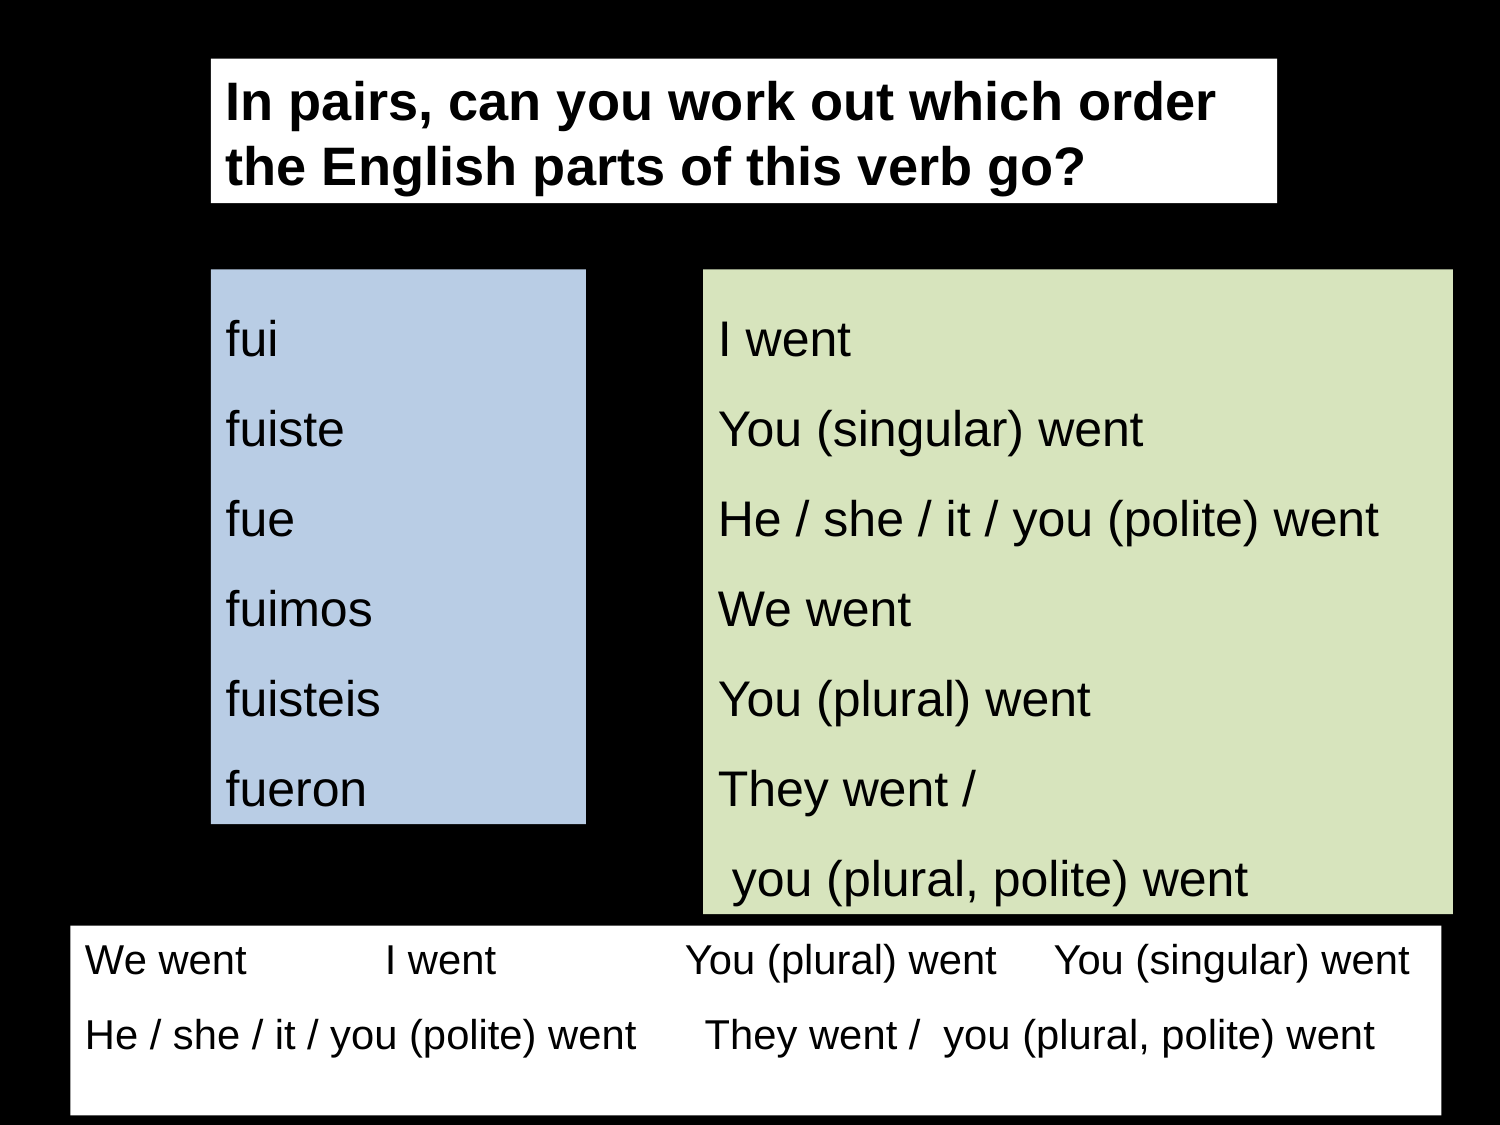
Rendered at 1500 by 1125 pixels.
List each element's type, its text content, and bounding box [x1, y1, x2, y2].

text_box In pairs, can you work out which order the English parts of this verb go? [210, 58, 1278, 204]
text_box We went I went You (plural) went You (singular) went He / she / it / you (polite) went They went / you (plural, polite) went [70, 925, 1442, 1116]
text_box I went You (singular) went He / she / it / you (polite) went We went You (plural) went They went / you (plural, polite) went [703, 269, 1453, 915]
text_box fui fuiste fue fuimos fuisteis fueron [210, 269, 586, 825]
